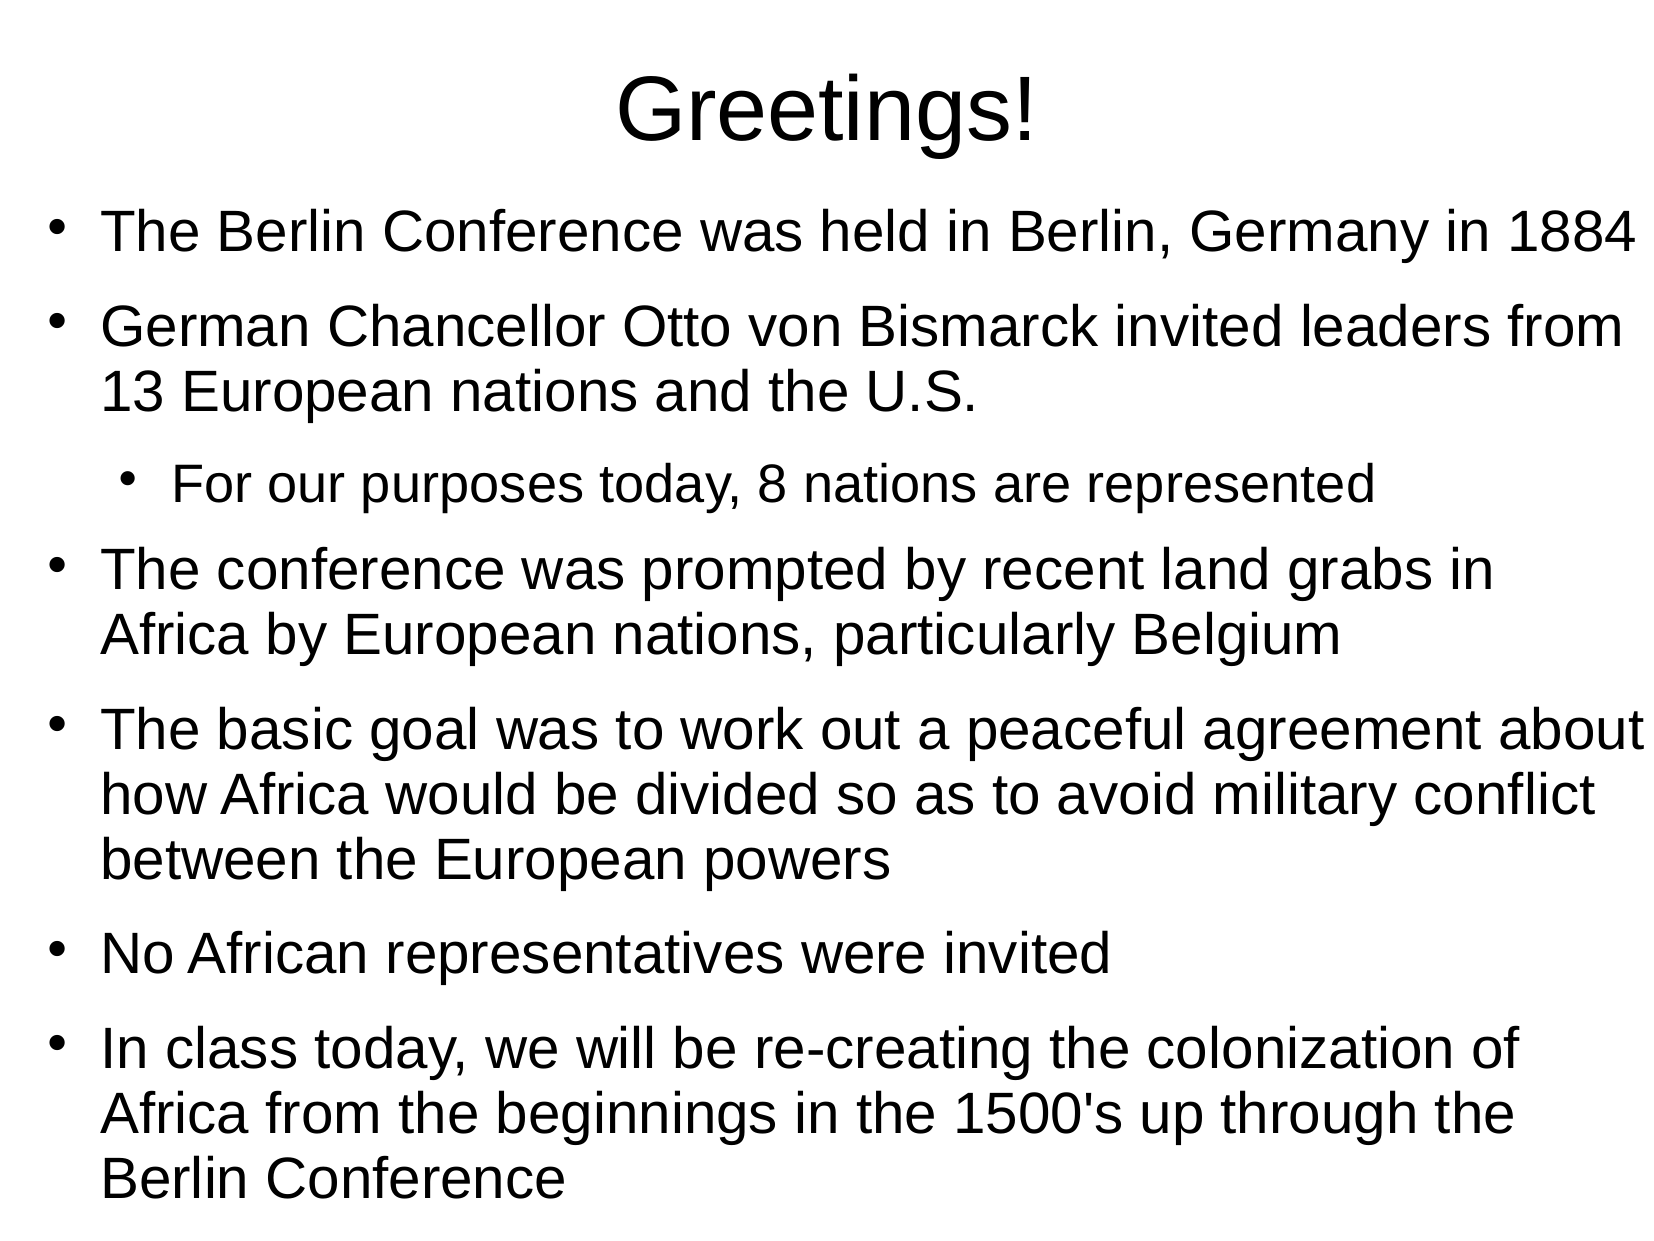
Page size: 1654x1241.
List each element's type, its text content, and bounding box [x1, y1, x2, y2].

title Greetings! [82, 2, 1571, 195]
list The Berlin Conference was held in Berlin, Germany in 1884 German Chancellor Otto von Bismarck invited leaders from 13 European nations and the U.S. For our purposes today, 8 nations are represented The conference was prompted by recent land grabs in Africa by European nations, particularly Belgium The basic goal was to work out a peaceful agreement about how Africa would be divided so as to avoid military conflict between the European powers No African representatives were invited In class today, we will be re-creating the colonization of Africa from the beginnings in the 1500's up through the Berlin Conference [29, 195, 1654, 1212]
